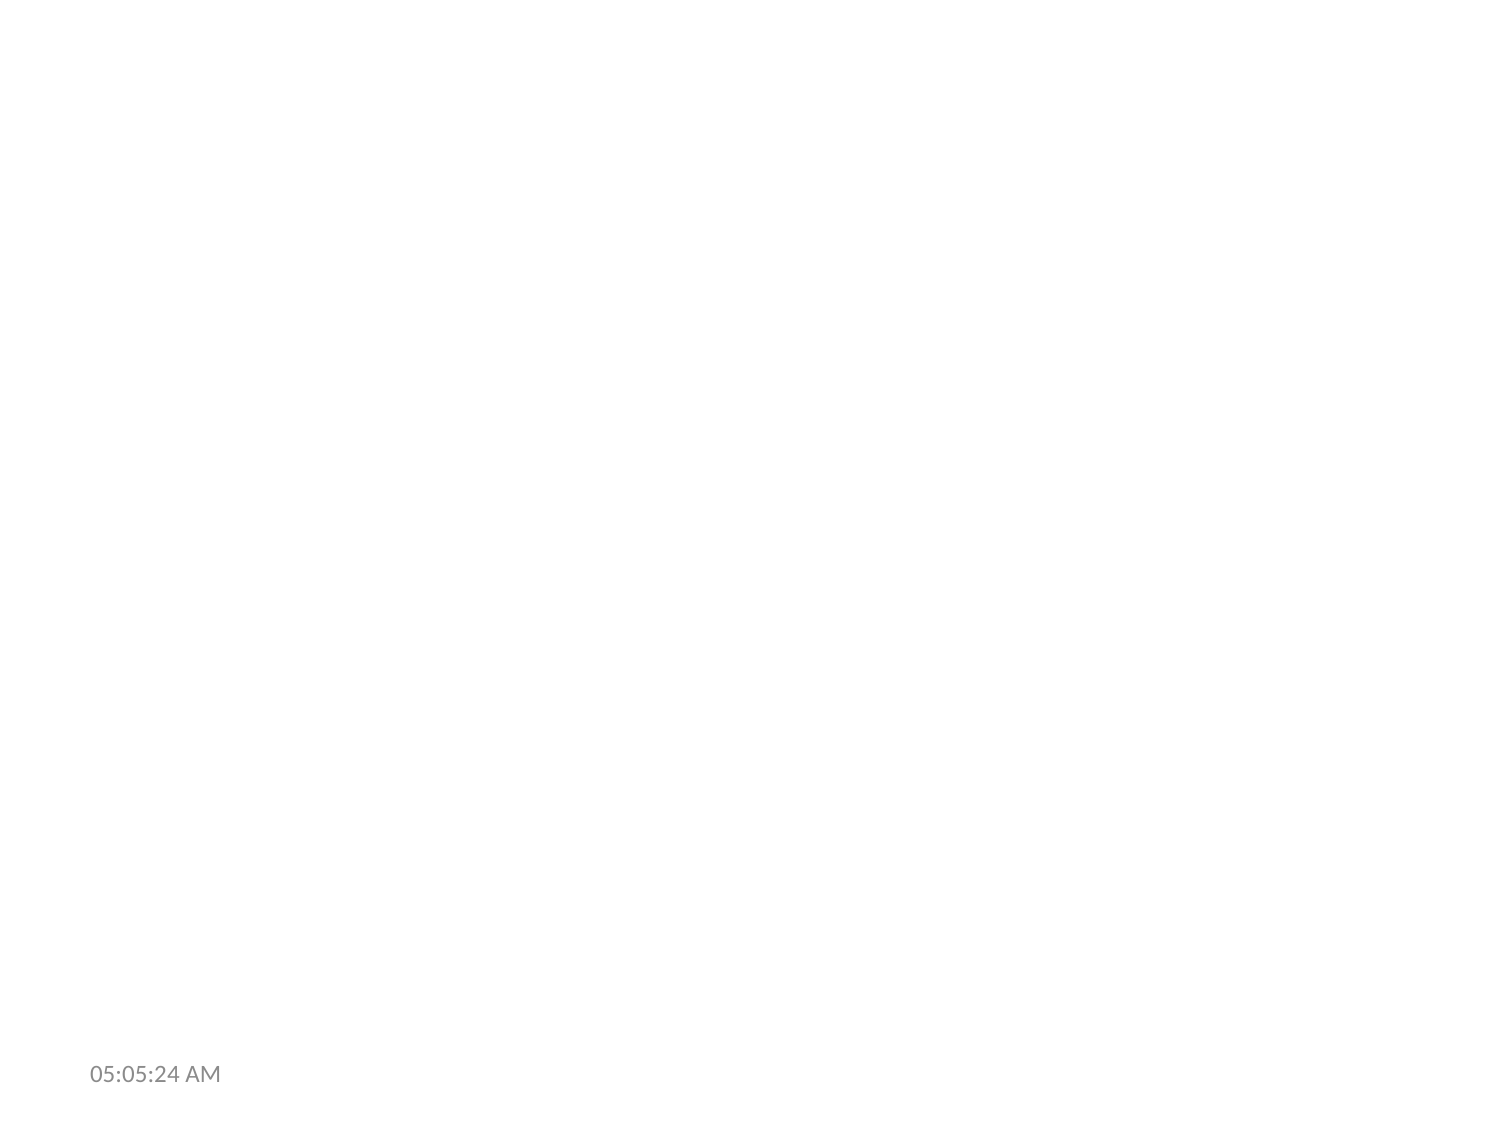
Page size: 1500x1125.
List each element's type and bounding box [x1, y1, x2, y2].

slide_number [75, 1042, 425, 1103]
